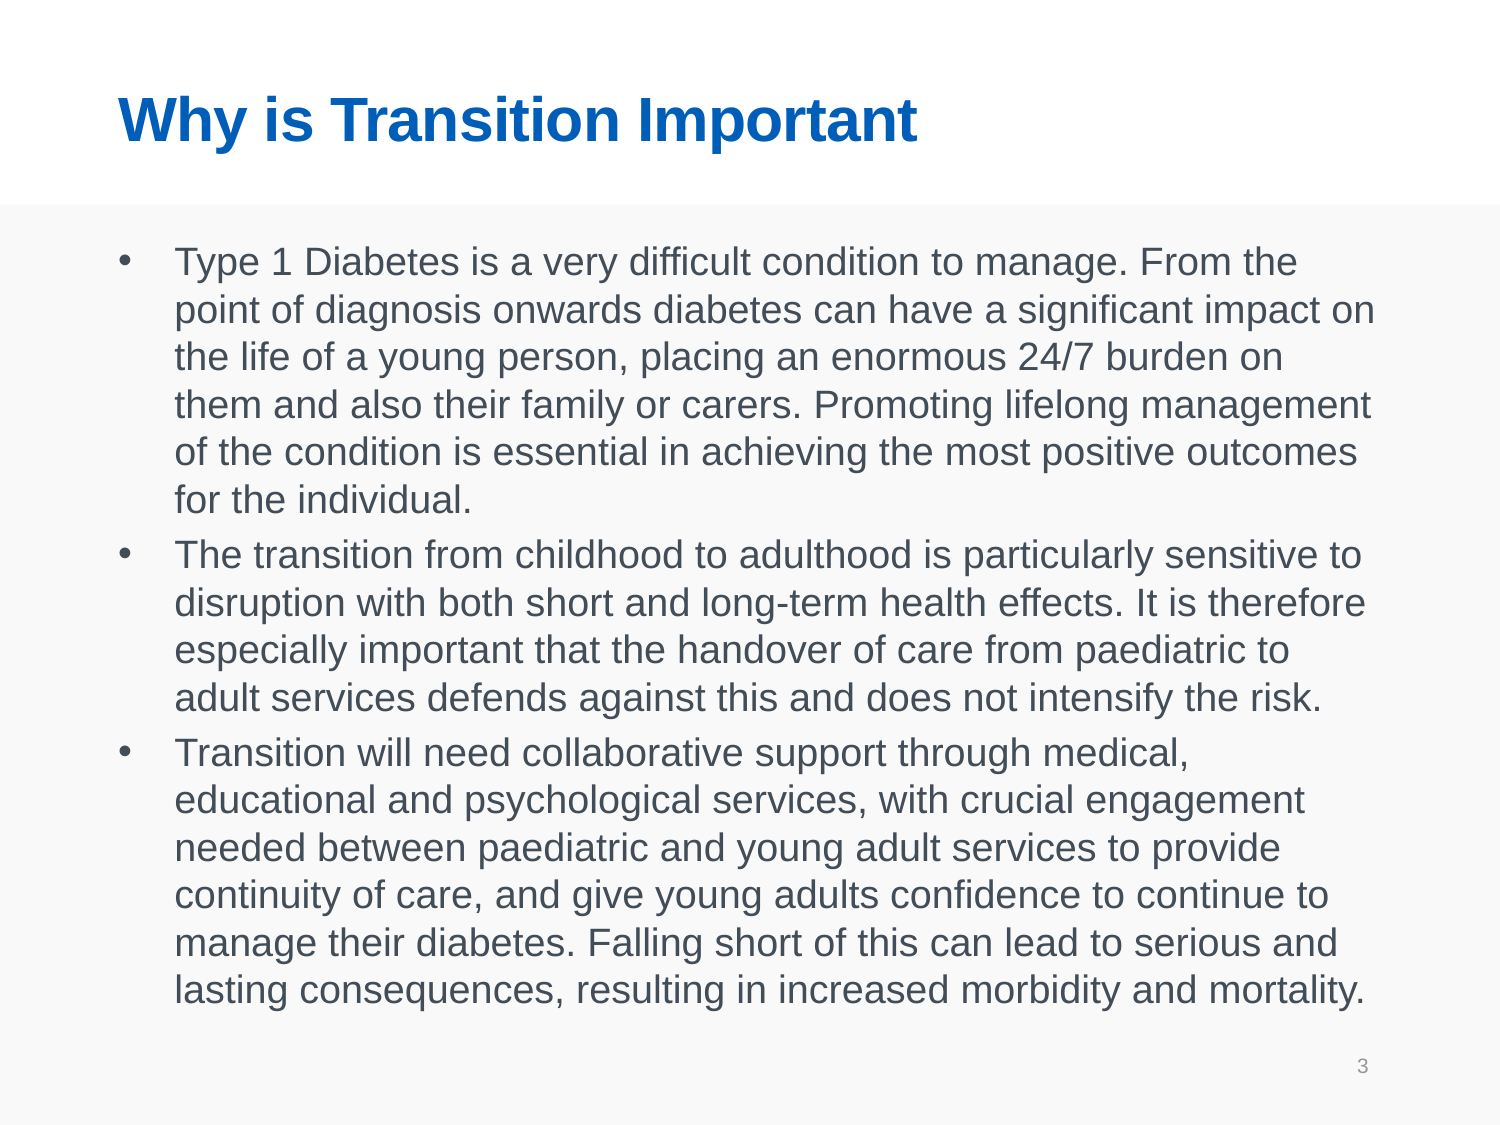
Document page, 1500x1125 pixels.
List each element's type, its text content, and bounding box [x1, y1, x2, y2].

list Type 1 Diabetes is a very difficult condition to manage. From the point of diagnosis onwards diabetes can have a significant impact on the life of a young person, placing an enormous 24/7 burden on them and also their family or carers. Promoting lifelong management of the condition is essential in achieving the most positive outcomes for the individual. The transition from childhood to adulthood is particularly sensitive to disruption with both short and long-term health effects. It is therefore especially important that the handover of care from paediatric to adult services defends against this and does not intensify the risk. Transition will need collaborative support through medical, educational and psychological services, with crucial engagement needed between paediatric and young adult services to provide continuity of care, and give young adults confidence to continue to manage their diabetes. Falling short of this can lead to serious and lasting consequences, resulting in increased morbidity and mortality. [118, 236, 1382, 988]
title Why is Transition Important [118, 78, 1371, 195]
slide_number 3 [1033, 1035, 1384, 1095]
